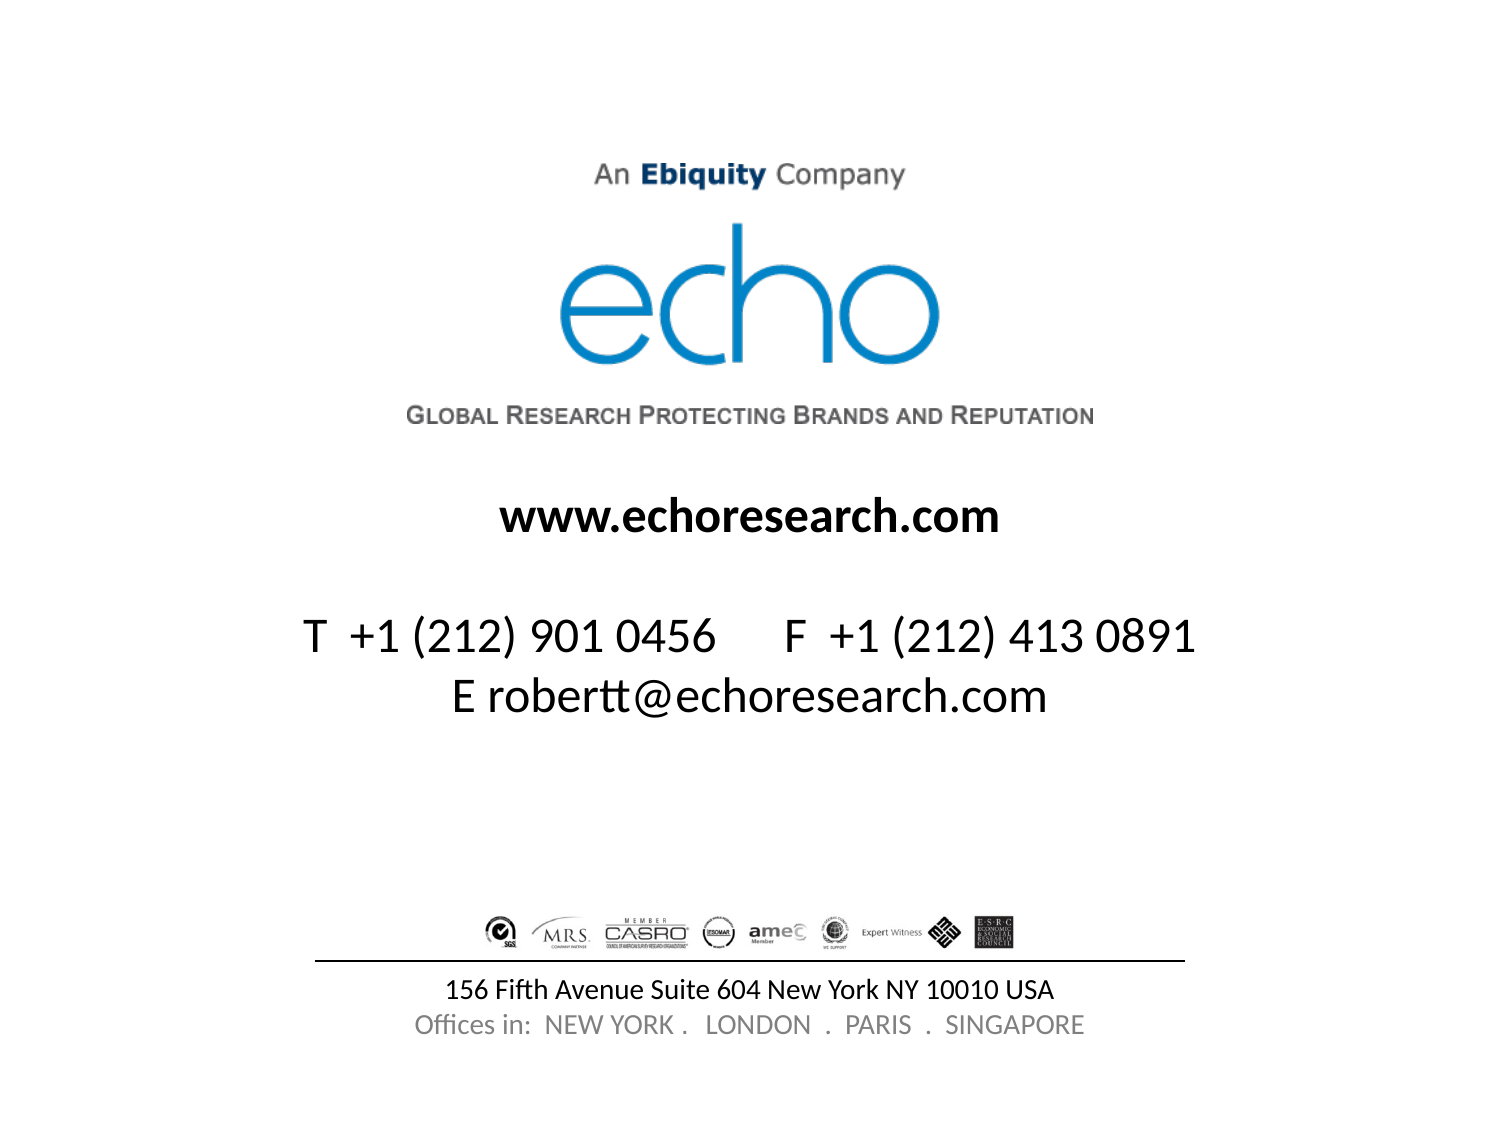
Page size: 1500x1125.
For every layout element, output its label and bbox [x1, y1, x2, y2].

picture [407, 163, 1093, 424]
picture [484, 908, 1016, 956]
